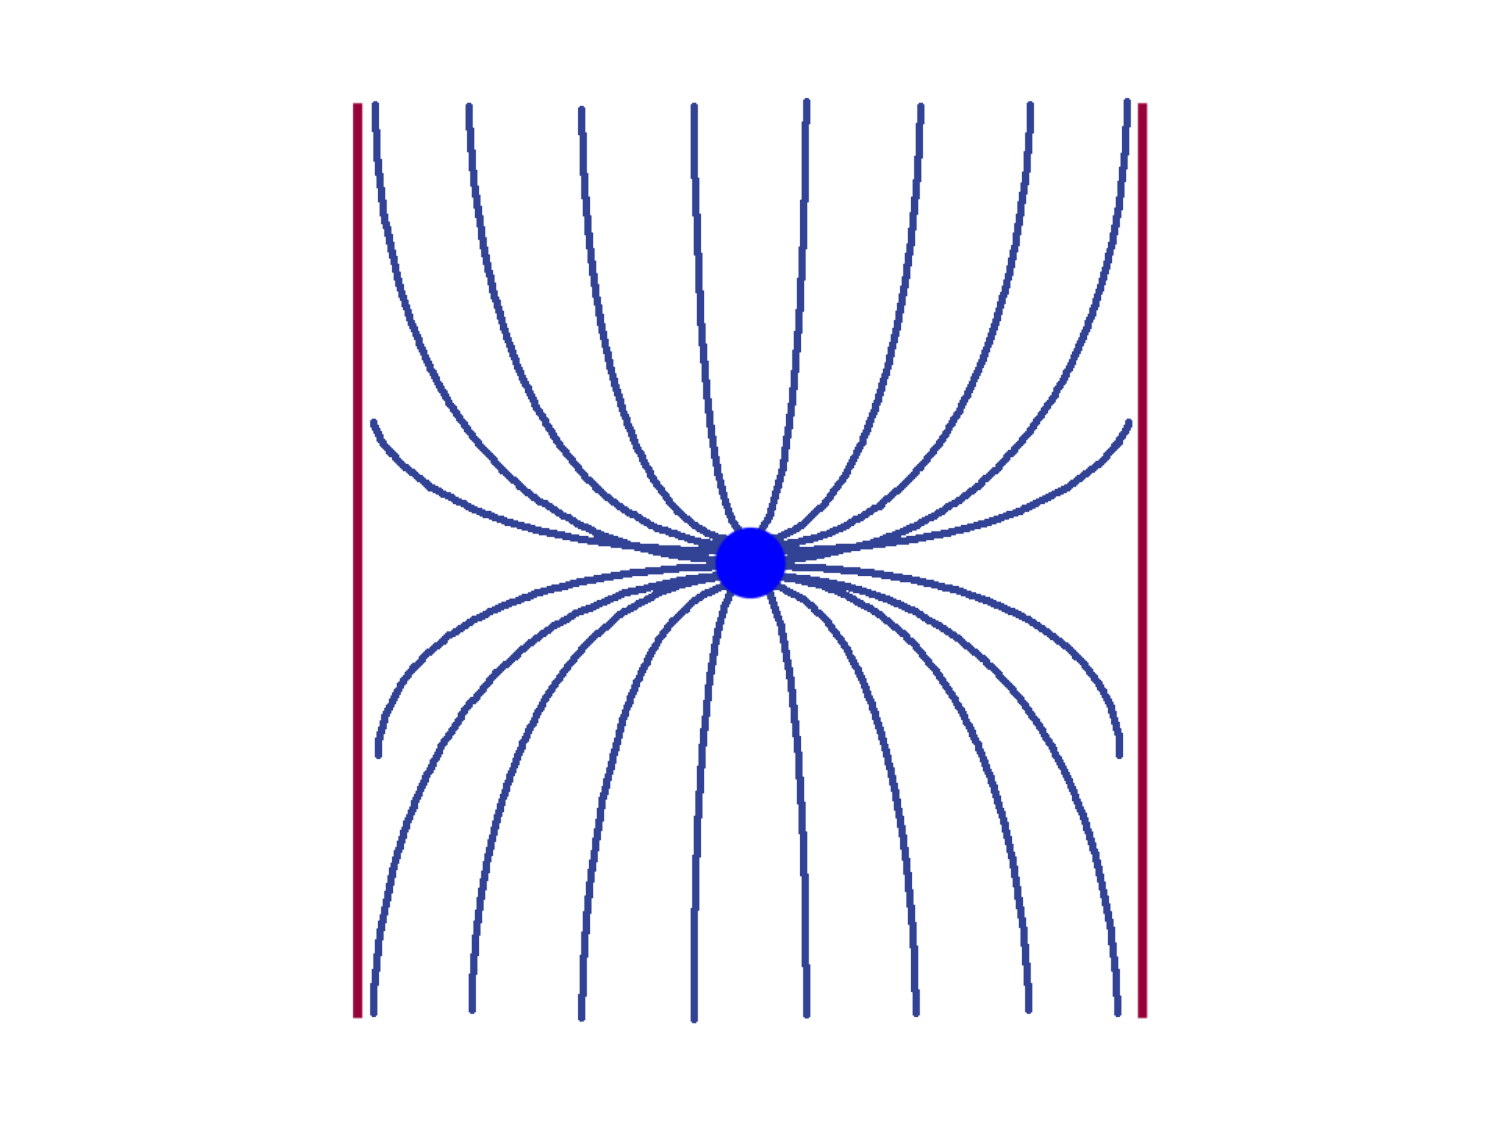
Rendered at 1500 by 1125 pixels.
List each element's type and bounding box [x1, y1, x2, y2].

picture [131, 84, 1369, 1041]
